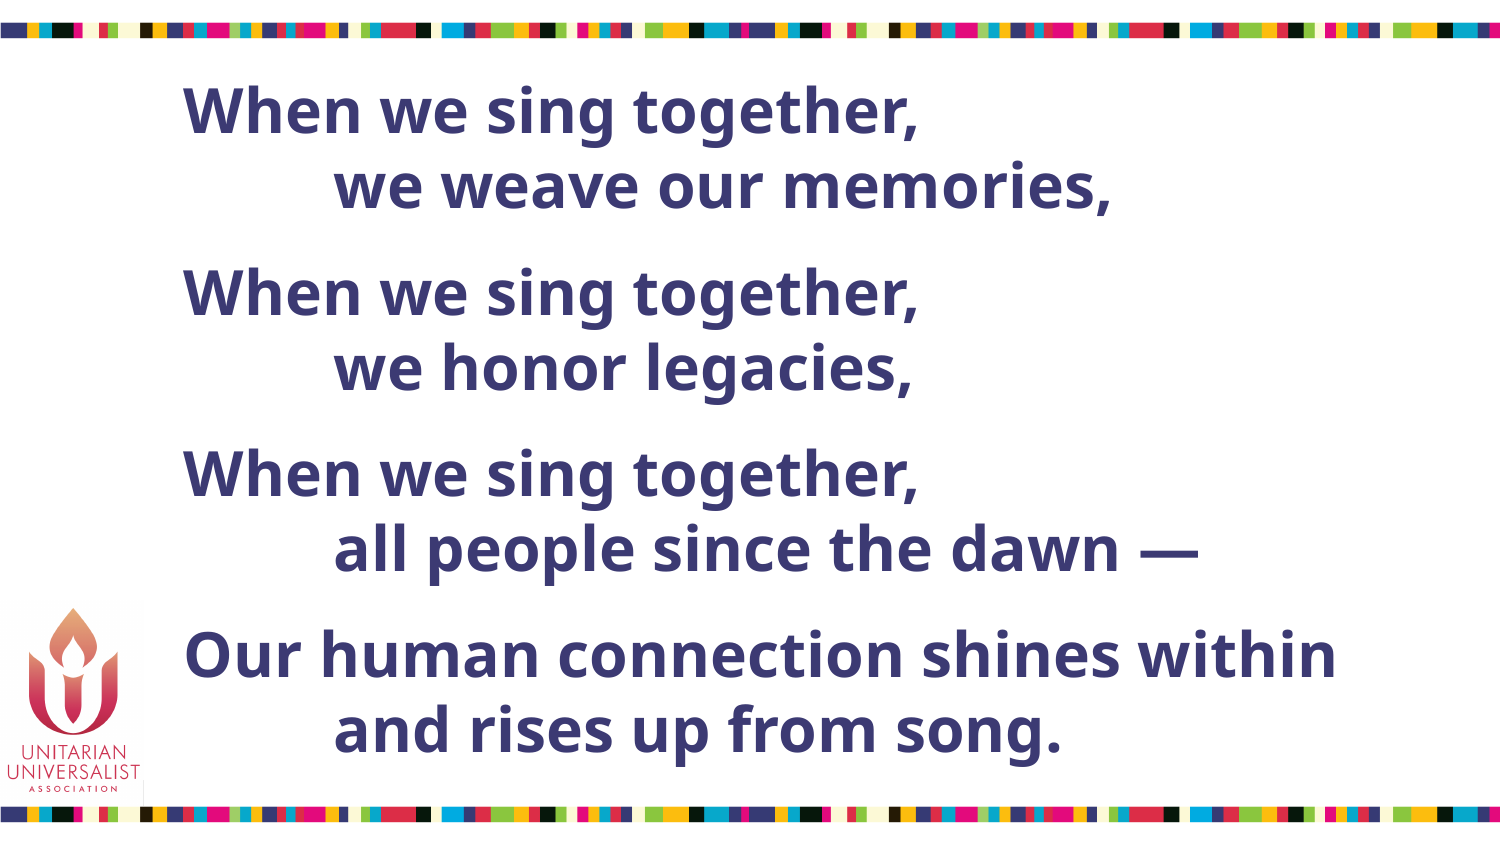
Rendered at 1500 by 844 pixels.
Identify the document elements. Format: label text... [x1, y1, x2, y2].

text_box When we sing together, we weave our memories, When we sing together, we honor legacies, When we sing together, all people since the dawn — Our human connection shines within and rises up from song. [168, 56, 1421, 780]
picture [0, 600, 1500, 824]
picture [0, 22, 1500, 40]
